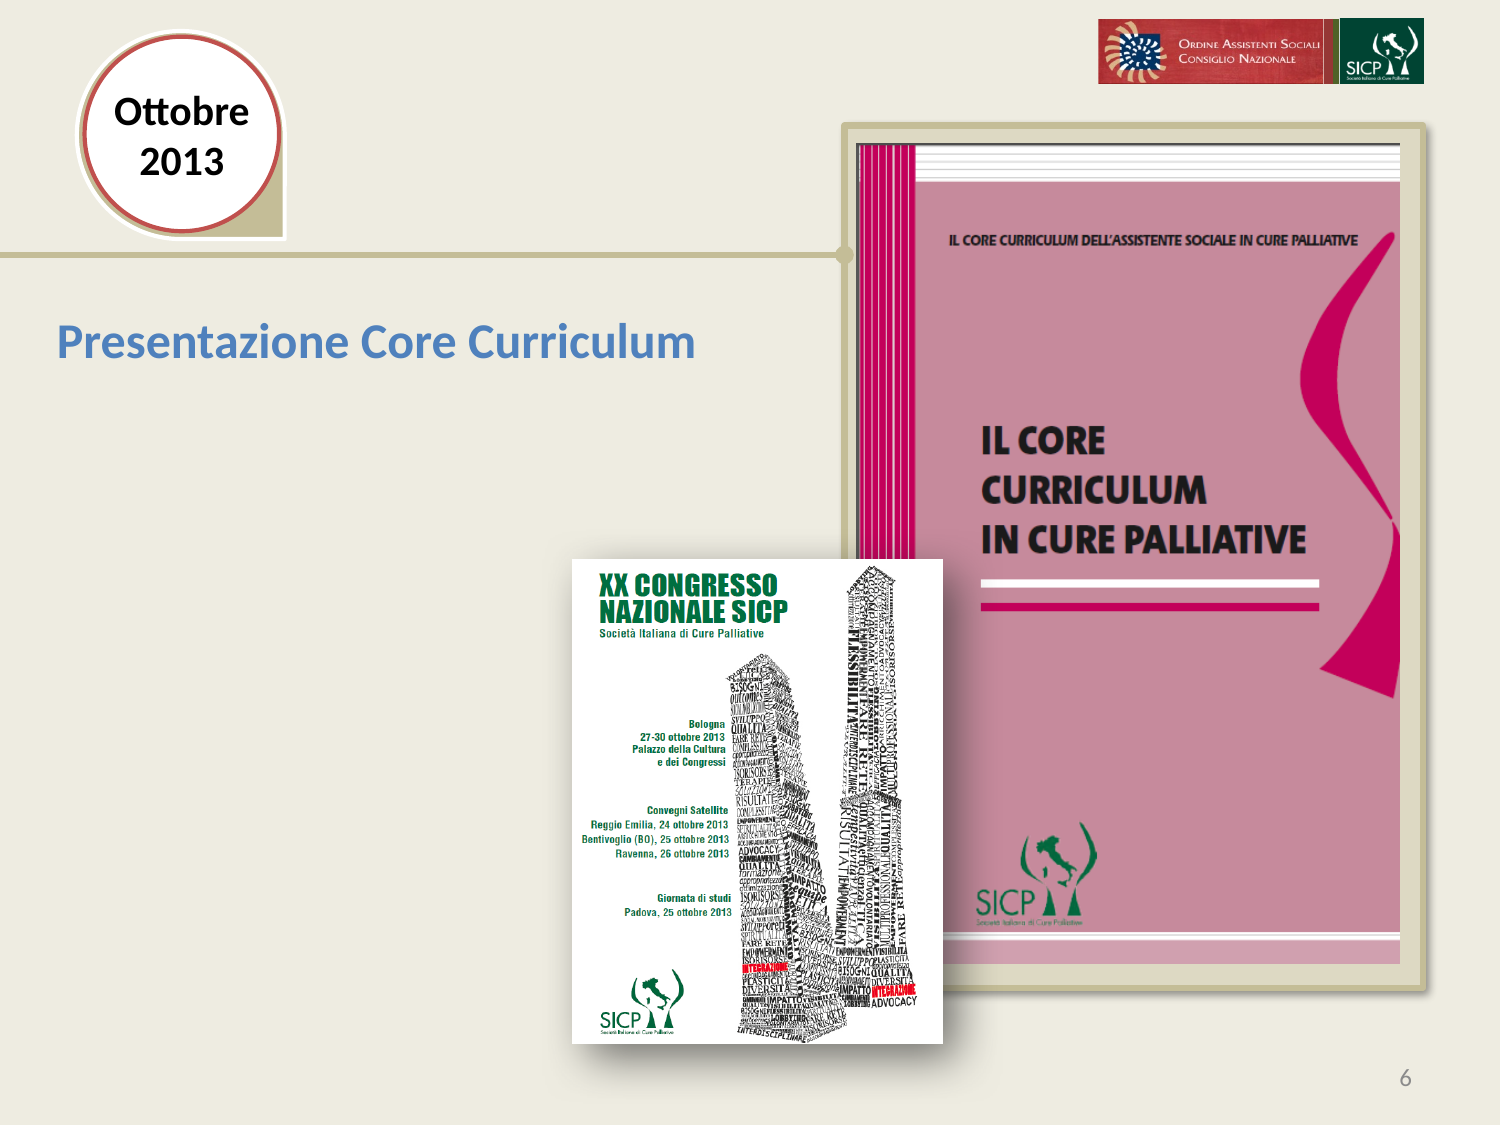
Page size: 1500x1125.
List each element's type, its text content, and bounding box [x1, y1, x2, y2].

text_box Presentazione Core Curriculum [42, 290, 833, 386]
picture [1339, 18, 1424, 84]
picture [572, 142, 1400, 1044]
picture [1098, 19, 1324, 84]
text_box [76, 30, 285, 240]
